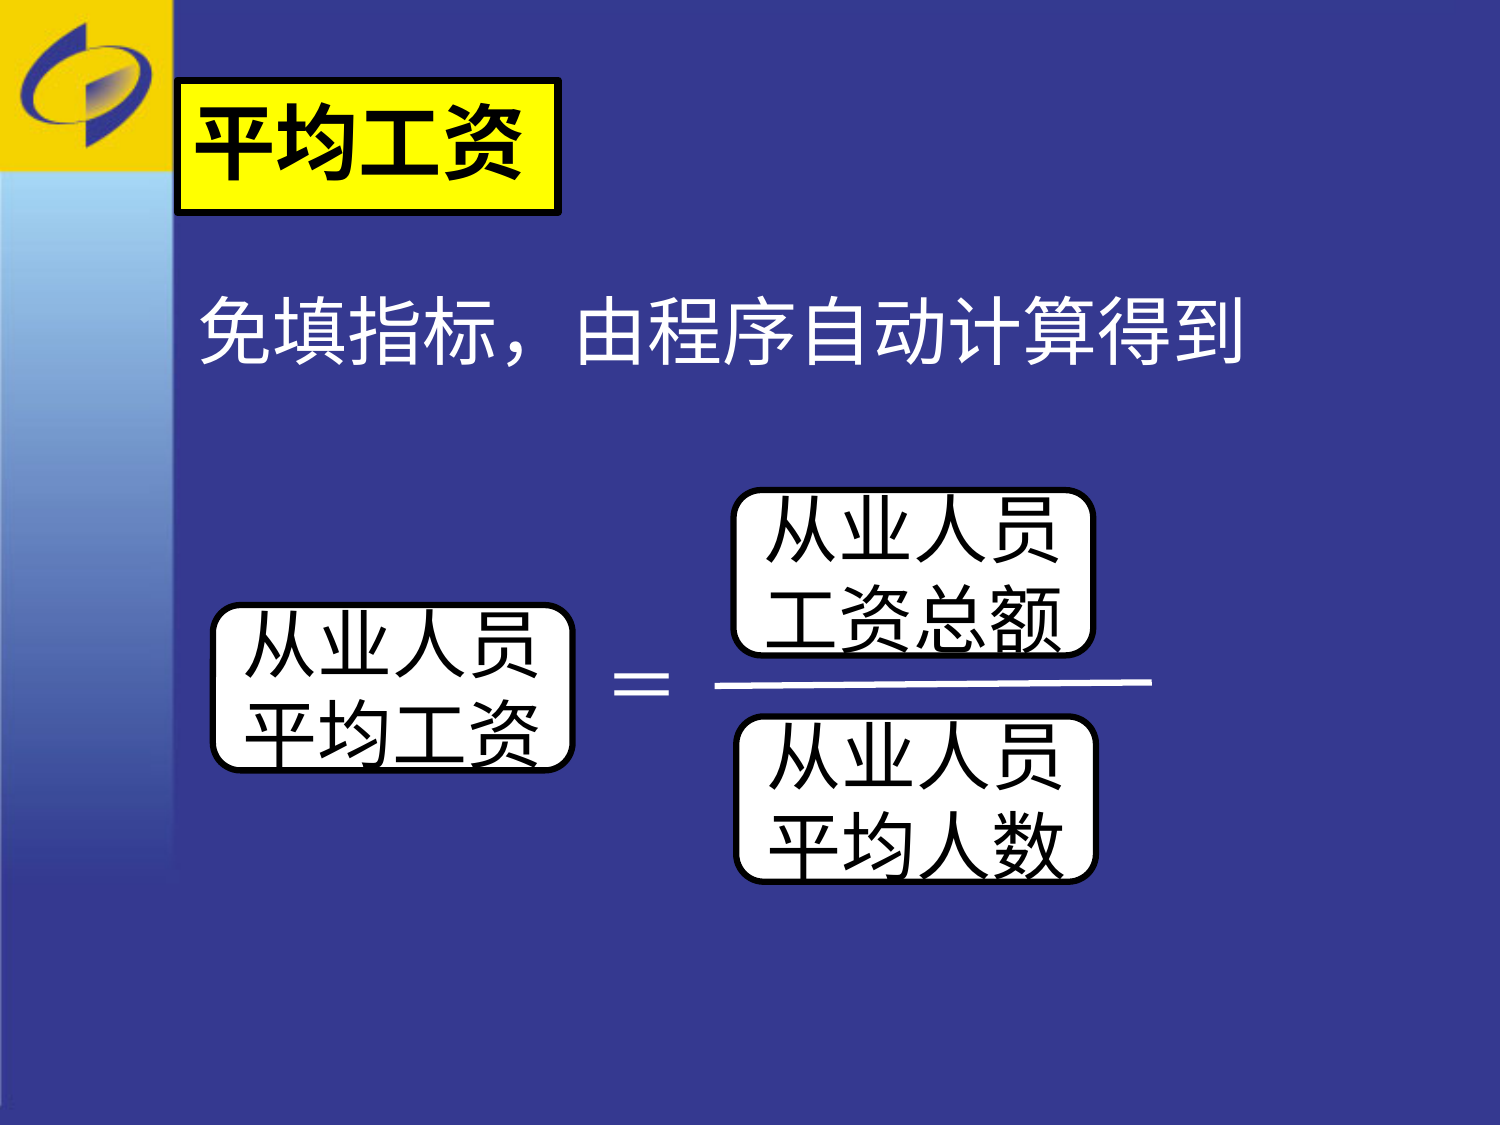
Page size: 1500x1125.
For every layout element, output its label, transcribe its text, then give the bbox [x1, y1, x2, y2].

list 免填指标，由程序自动计算得到 [182, 294, 1441, 410]
picture [0, 0, 1500, 1125]
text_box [212, 490, 1152, 882]
text_box 平均工资 [177, 80, 558, 213]
